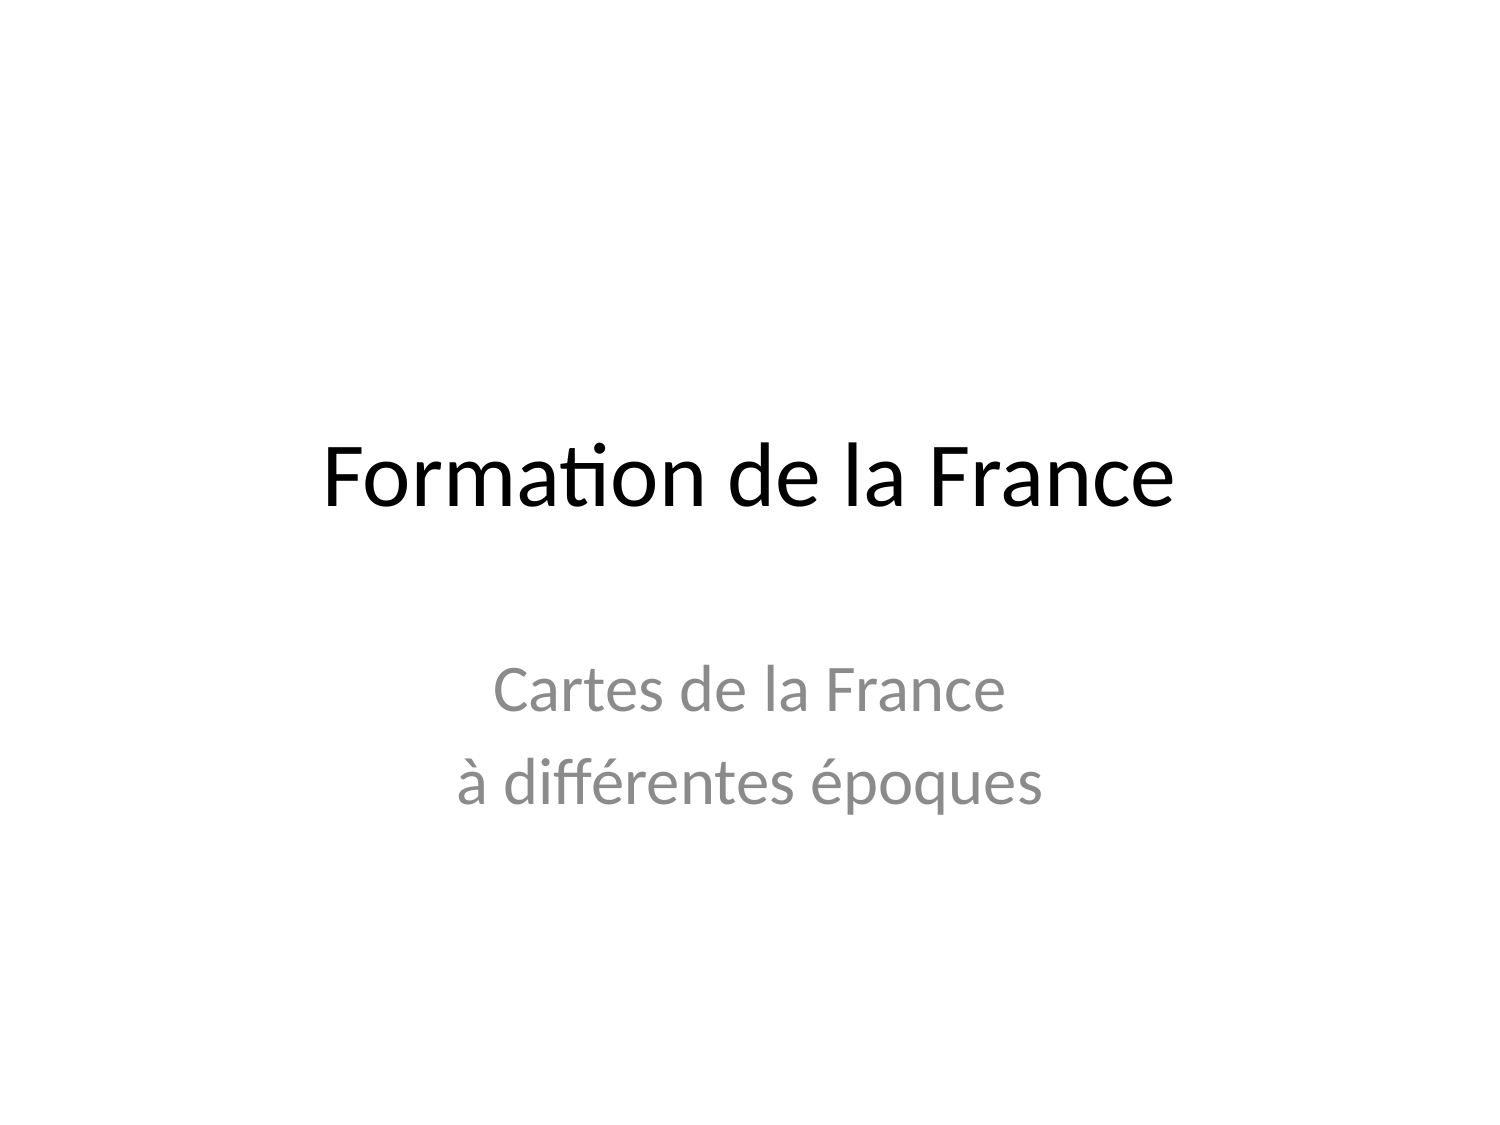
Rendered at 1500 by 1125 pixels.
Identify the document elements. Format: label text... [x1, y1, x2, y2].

subtitle Cartes de la France à différentes époques [225, 637, 1275, 925]
title Formation de la France [112, 349, 1388, 591]
